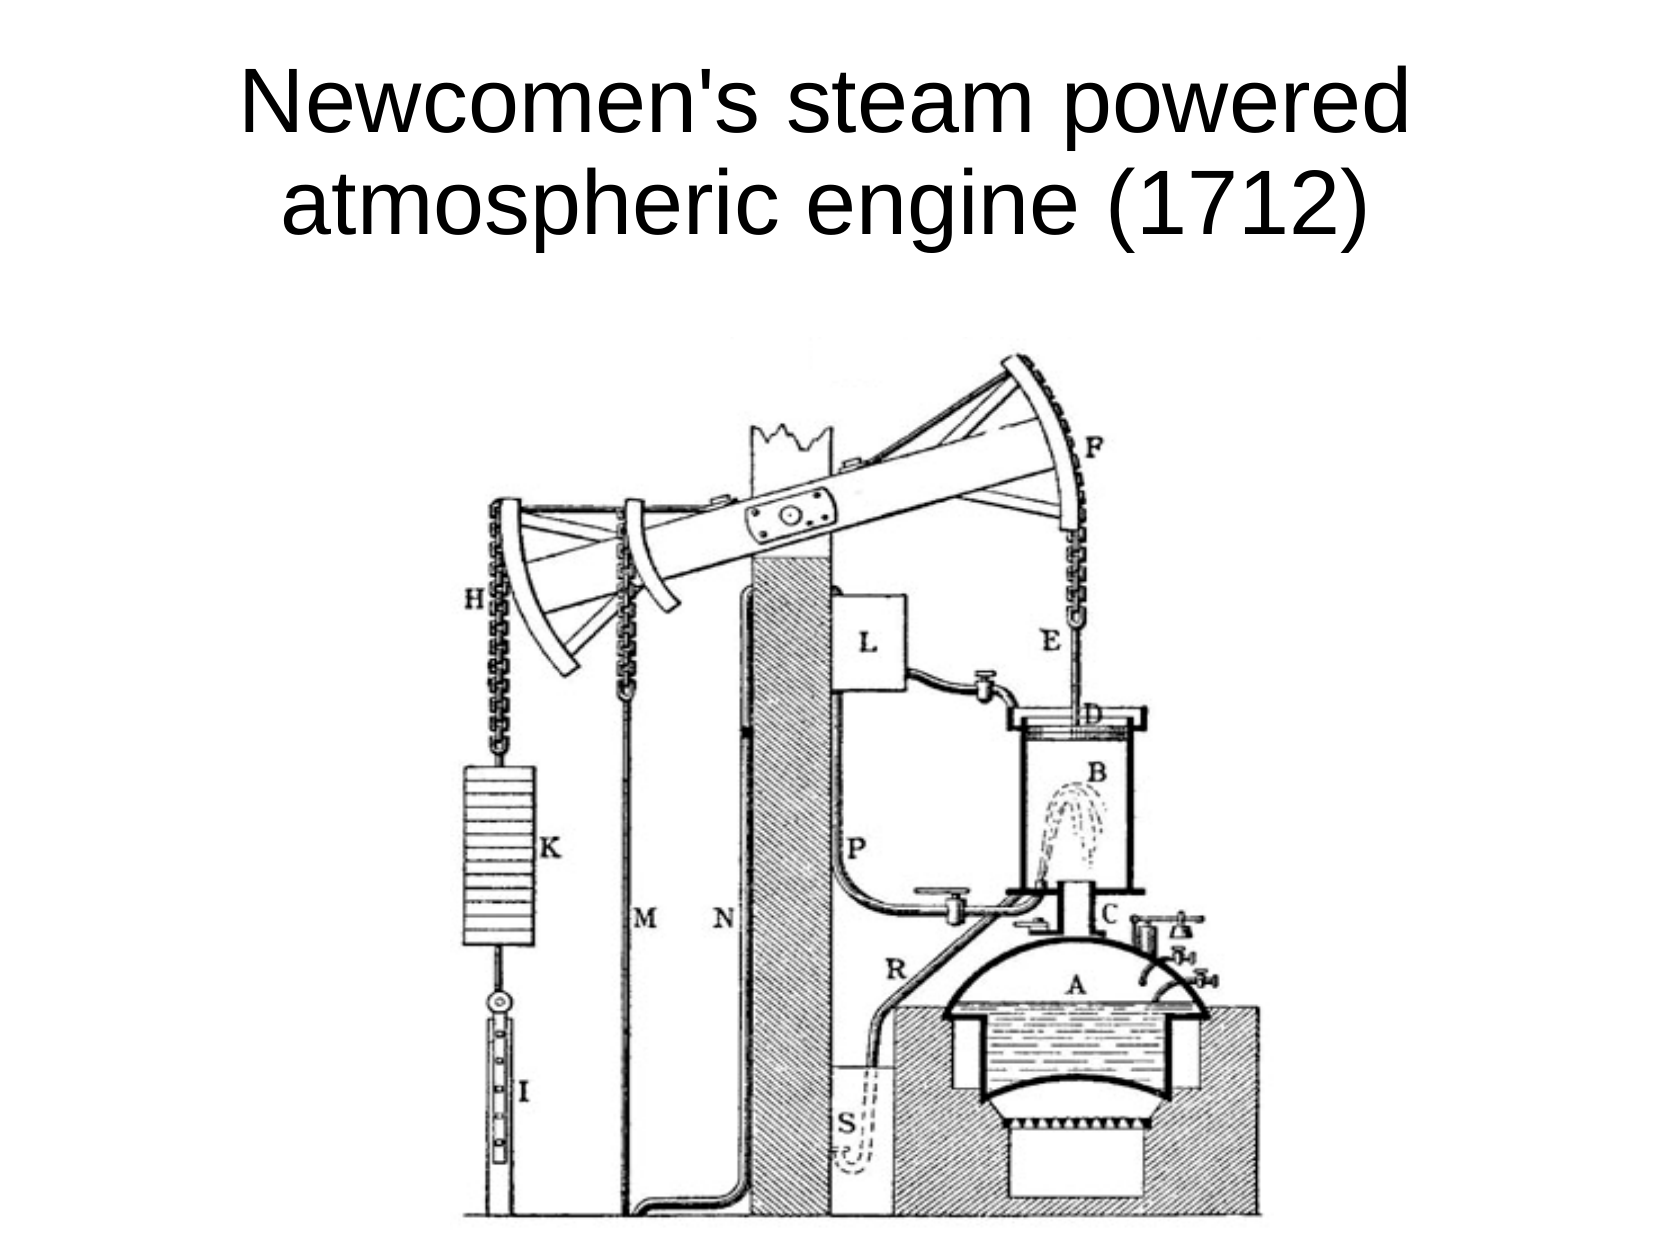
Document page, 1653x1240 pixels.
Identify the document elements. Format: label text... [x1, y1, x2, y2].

title Newcomen's steam powered atmospheric engine (1712) [82, 47, 1572, 260]
picture [449, 337, 1275, 1240]
